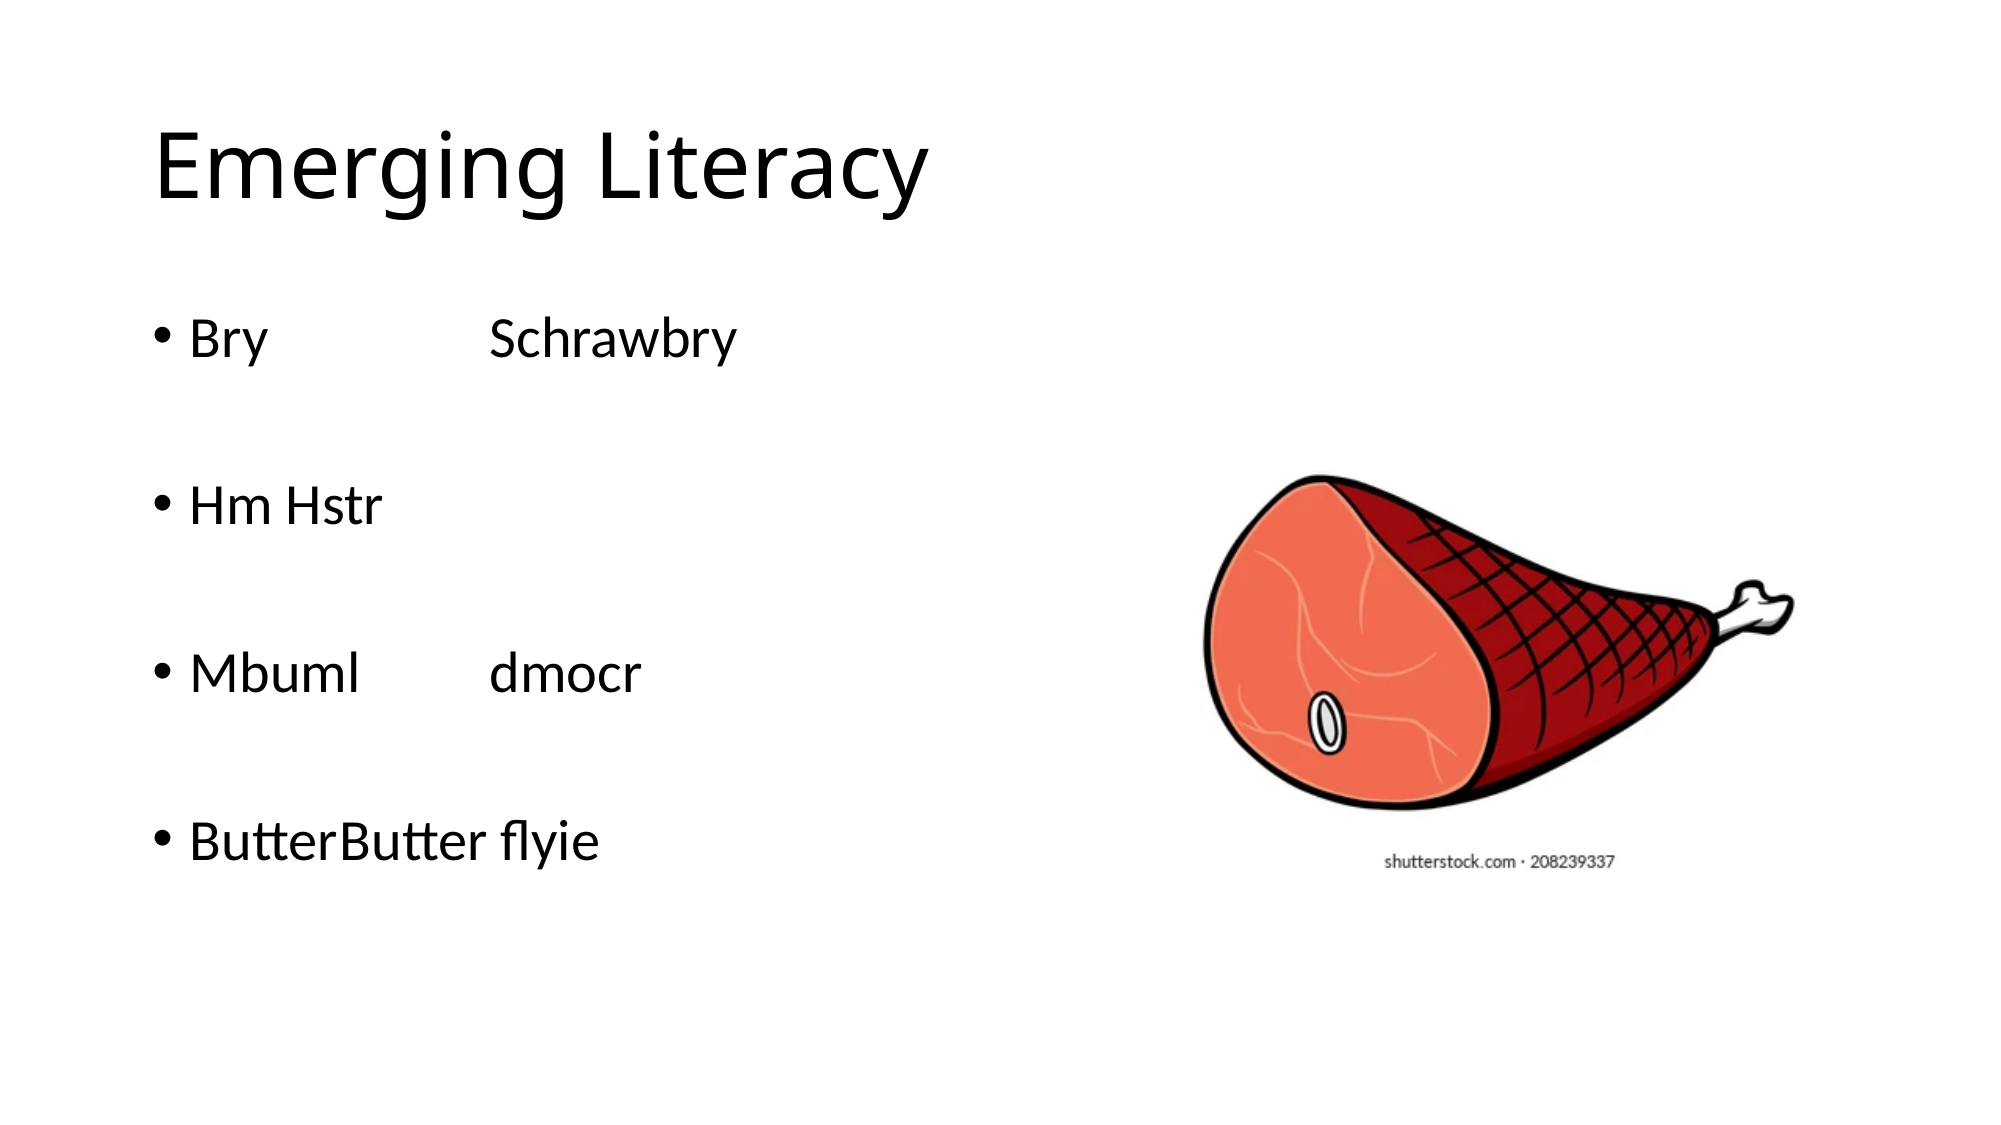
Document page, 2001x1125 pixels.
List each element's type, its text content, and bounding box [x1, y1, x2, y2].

title Emerging Literacy [137, 59, 1863, 278]
list Bry Schrawbry Hm Hstr Mbuml dmocr Butter Butter flyie [137, 299, 1061, 1014]
picture [1200, 437, 1798, 876]
